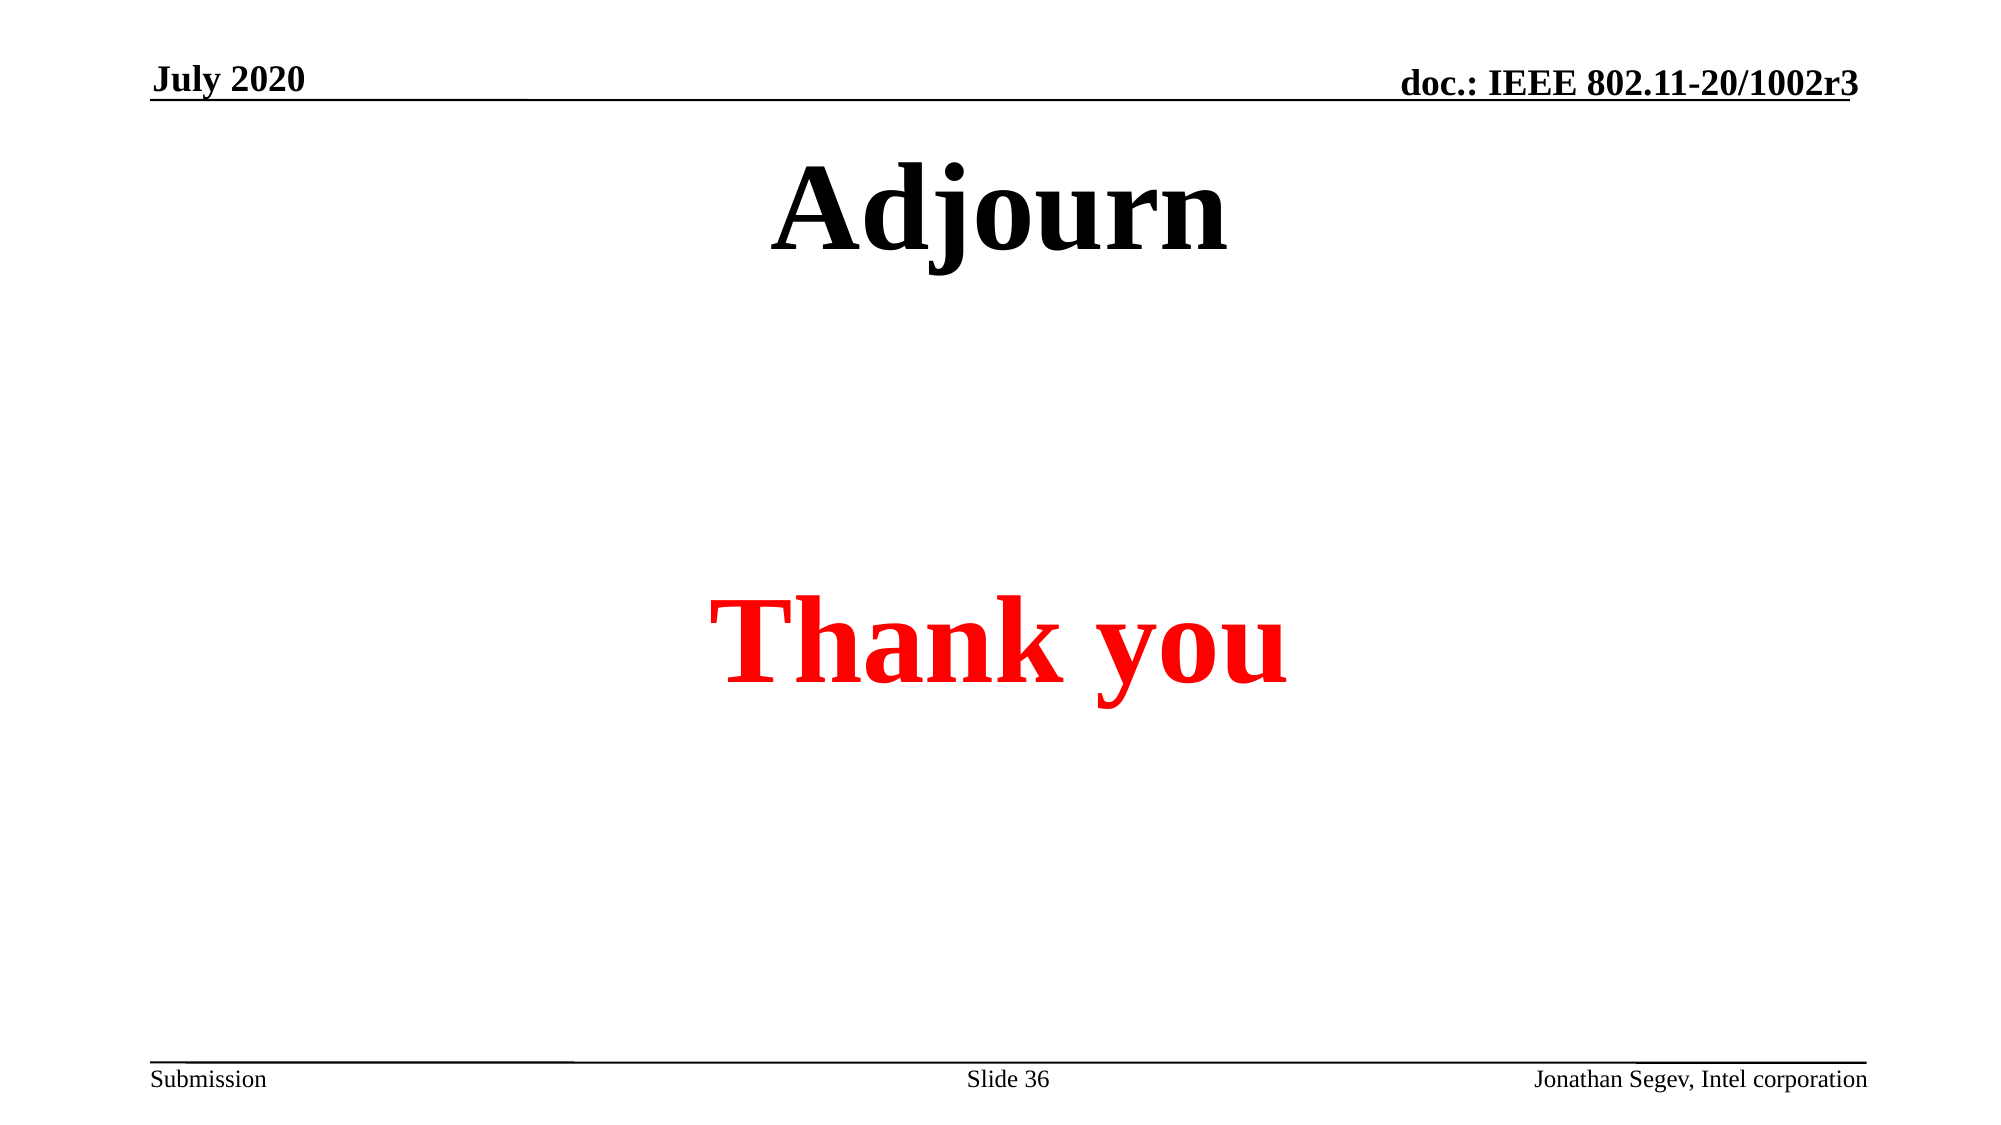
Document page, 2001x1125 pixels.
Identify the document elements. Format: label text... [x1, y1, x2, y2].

list Thank you [149, 324, 1850, 1000]
footer Jonathan Segev, Intel corporation [1171, 1061, 1869, 1093]
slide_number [152, 54, 563, 100]
title Adjourn [149, 112, 1850, 288]
slide_number Slide 36 [950, 1061, 1067, 1123]
